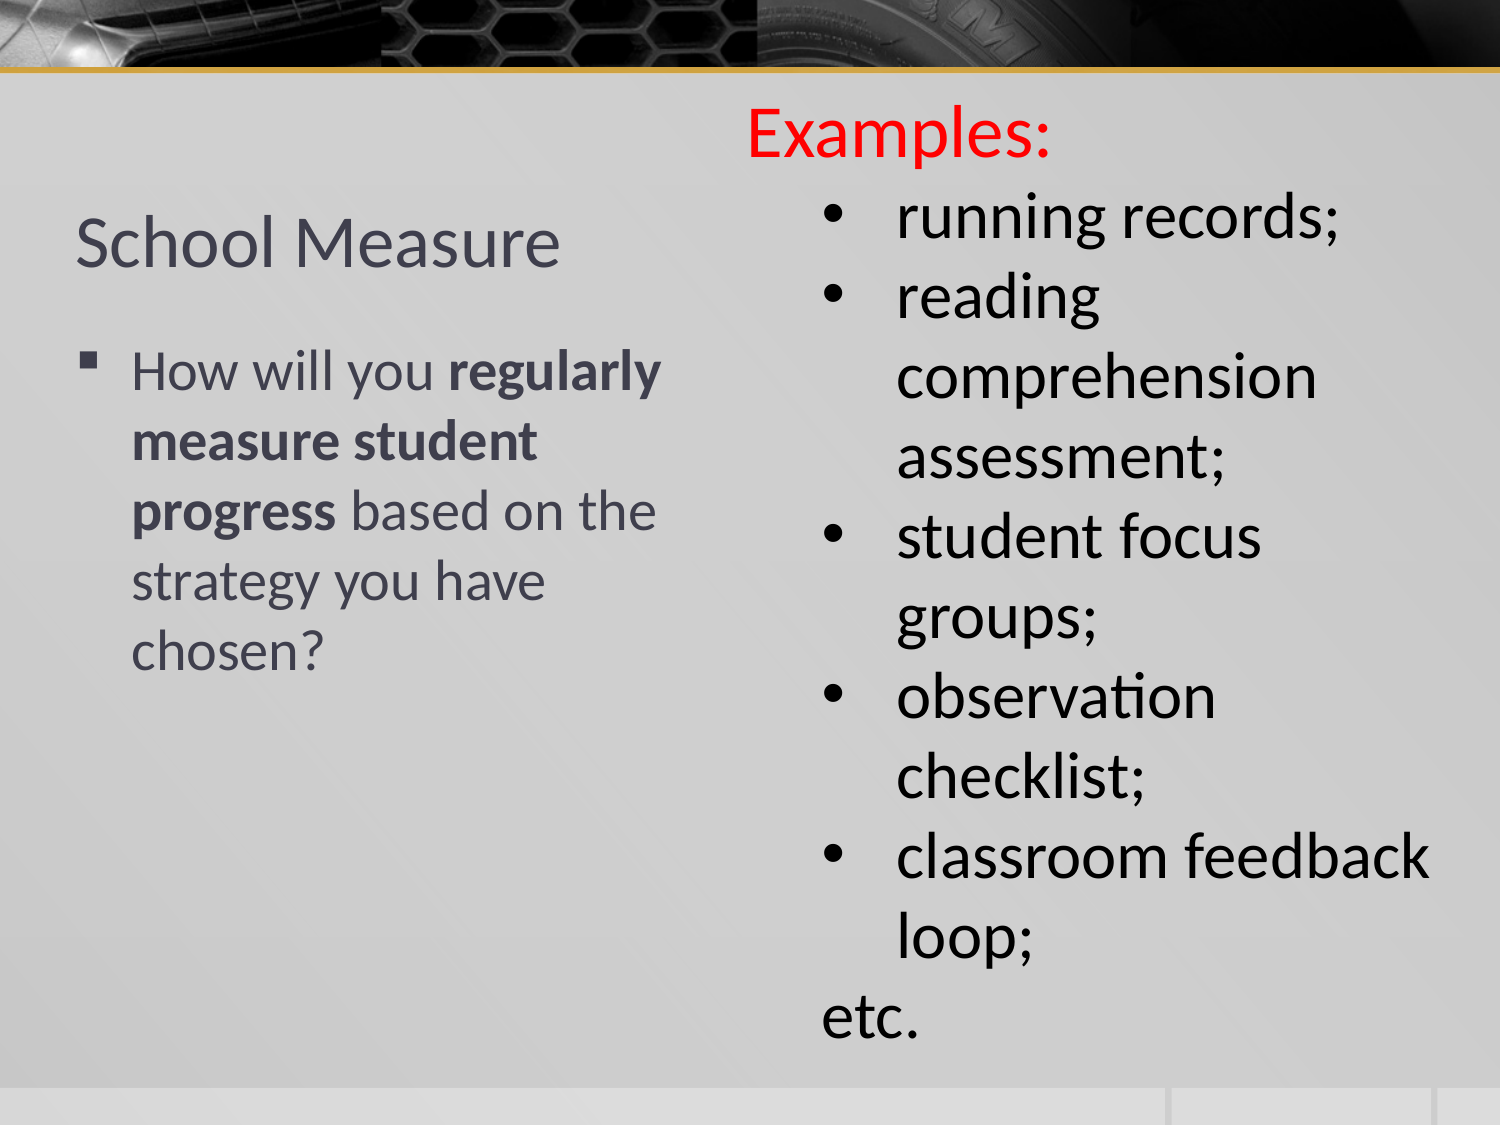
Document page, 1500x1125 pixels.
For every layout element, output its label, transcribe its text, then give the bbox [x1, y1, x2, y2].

picture [0, 0, 1500, 67]
title School Measure [75, 162, 731, 313]
list How will you regularly measure student progress based on the strategy you have chosen? [75, 324, 731, 1000]
text_box Examples: running records; reading comprehension assessment; student focus groups; observation checklist; classroom feedback loop; etc. [731, 74, 1495, 1060]
